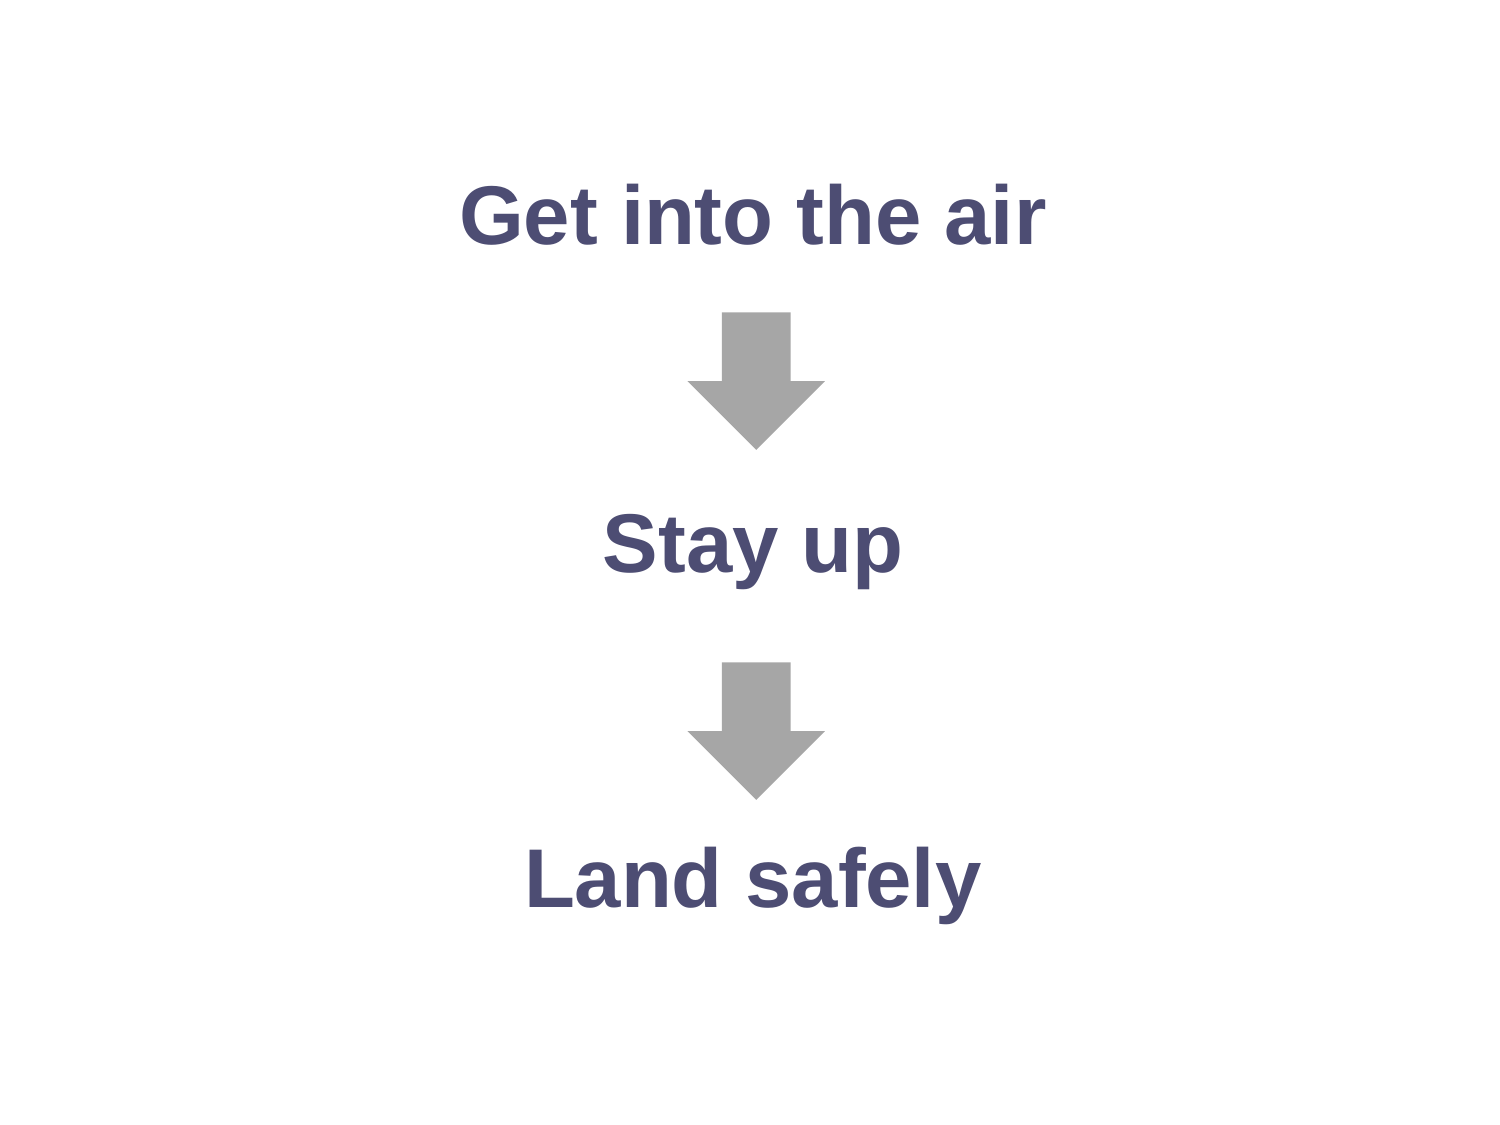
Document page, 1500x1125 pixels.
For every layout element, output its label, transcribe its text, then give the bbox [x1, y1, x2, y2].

text_box Get into the air [83, 87, 1430, 336]
text_box Land safely [81, 749, 1432, 998]
text_box Stay up [83, 414, 1430, 663]
text_box [687, 312, 825, 414]
text_box [687, 663, 825, 800]
